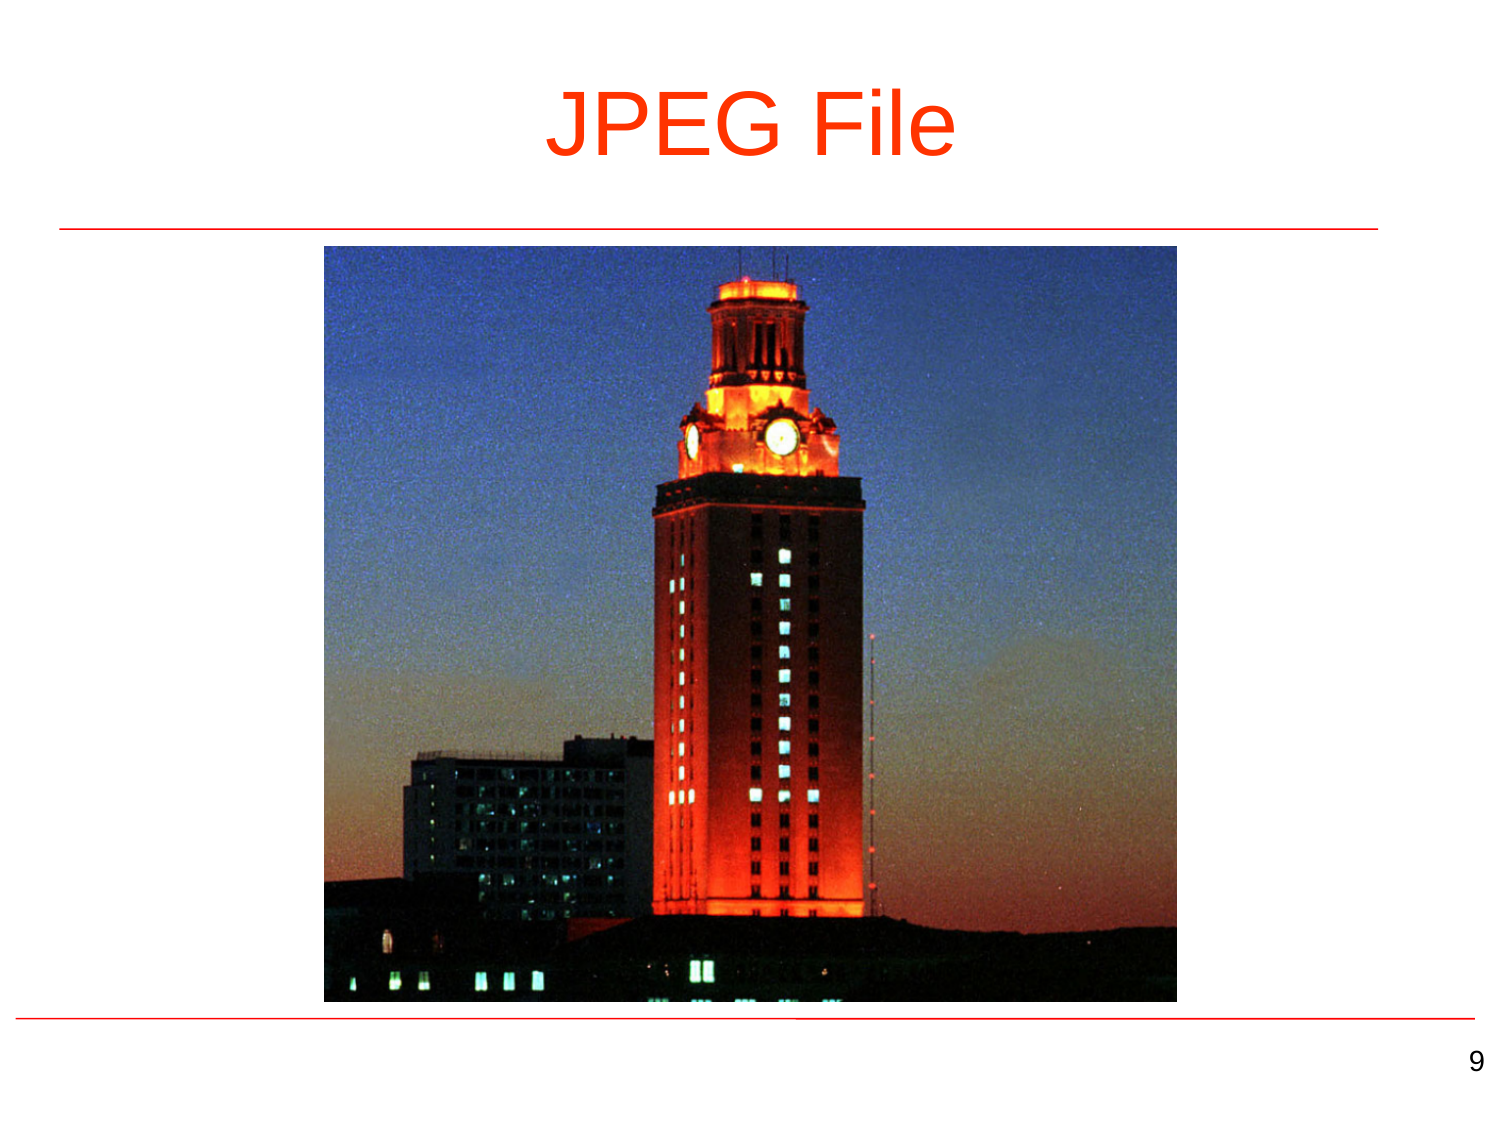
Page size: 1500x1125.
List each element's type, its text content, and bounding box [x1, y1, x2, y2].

slide_number 9 [1149, 1034, 1500, 1113]
picture [324, 246, 1177, 1003]
title JPEG File [114, 24, 1390, 213]
